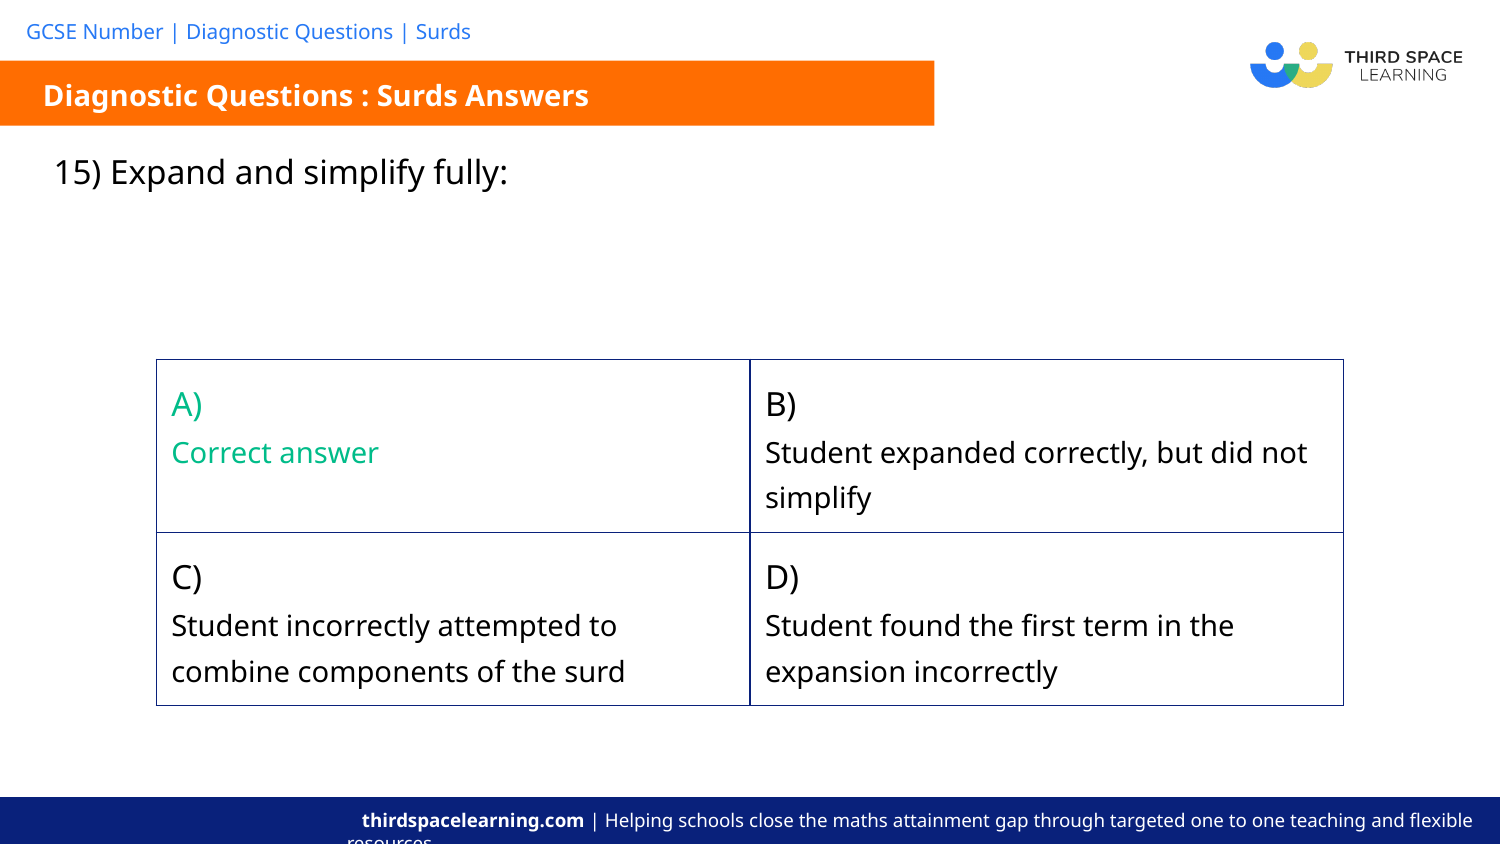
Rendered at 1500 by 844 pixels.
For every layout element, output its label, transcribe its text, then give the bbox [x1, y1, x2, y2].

text_box Diagnostic Questions : Surds Answers [27, 61, 778, 127]
picture [1250, 33, 1465, 99]
